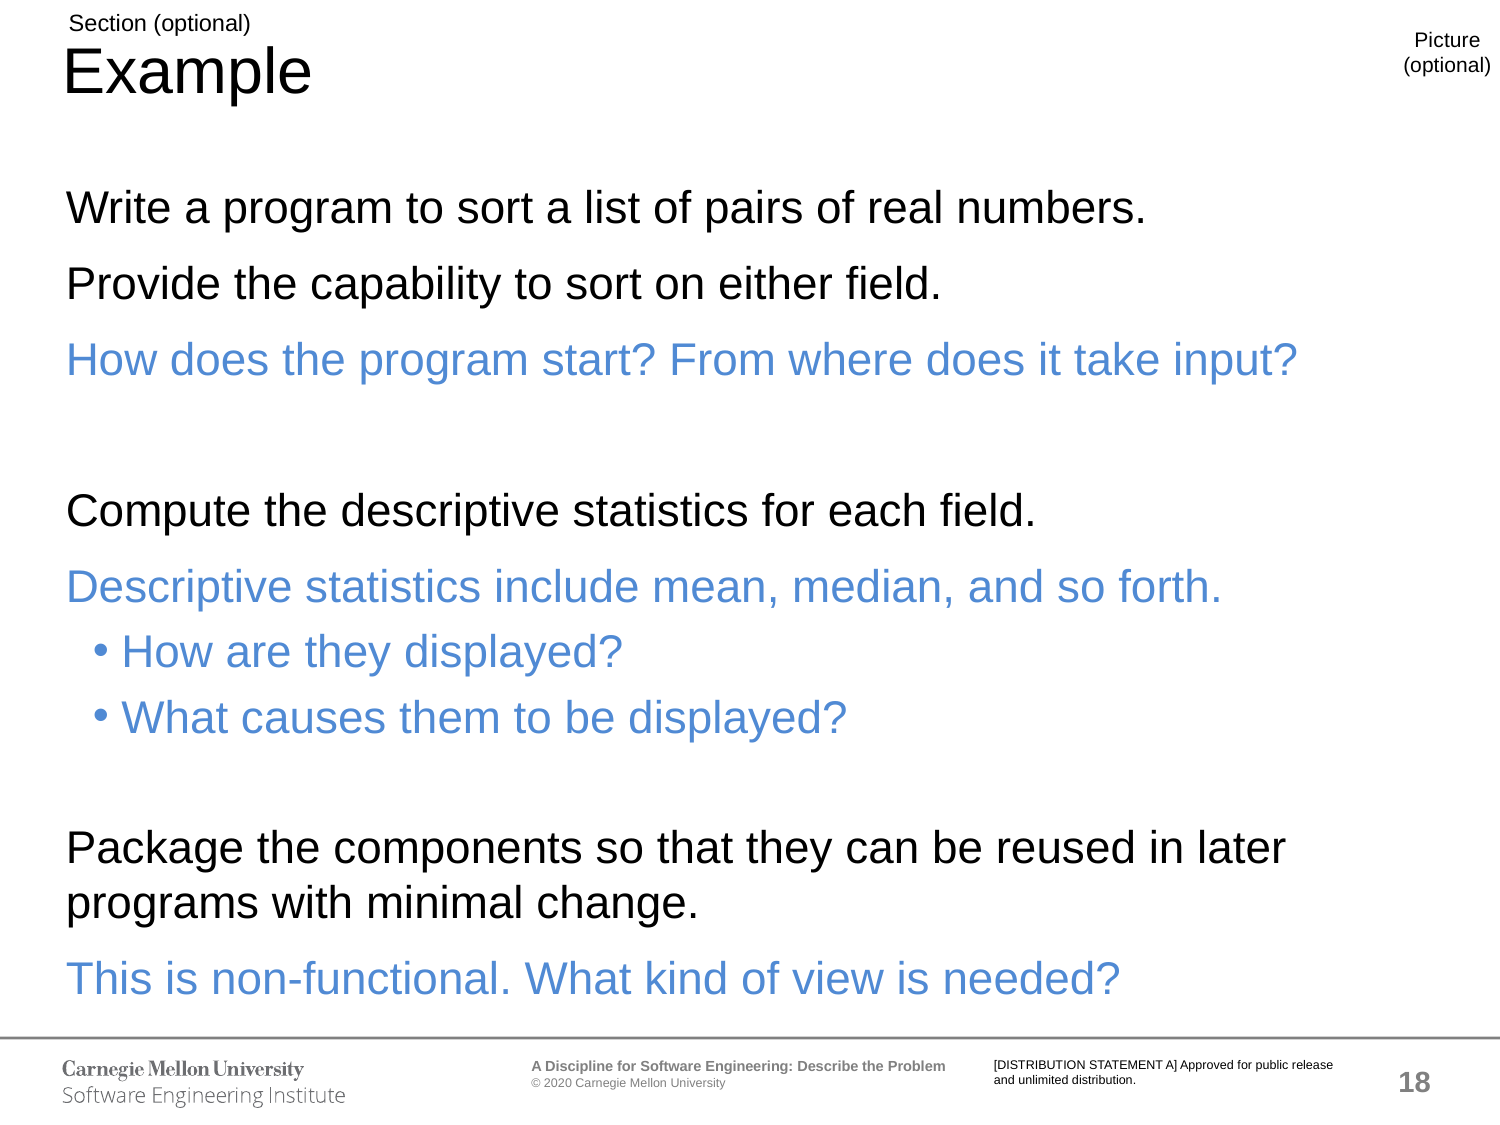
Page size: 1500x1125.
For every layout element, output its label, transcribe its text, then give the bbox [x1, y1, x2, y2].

title Example [62, 37, 1338, 182]
list Write a program to sort a list of pairs of real numbers. Provide the capability to sort on either field. How does the program start? From where does it take input? Compute the descriptive statistics for each field. Descriptive statistics include mean, median, and so forth. How are they displayed? What causes them to be displayed? Package the components so that they can be reused in later programs with minimal change. This is non-functional. What kind of view is needed? [65, 177, 1431, 1046]
